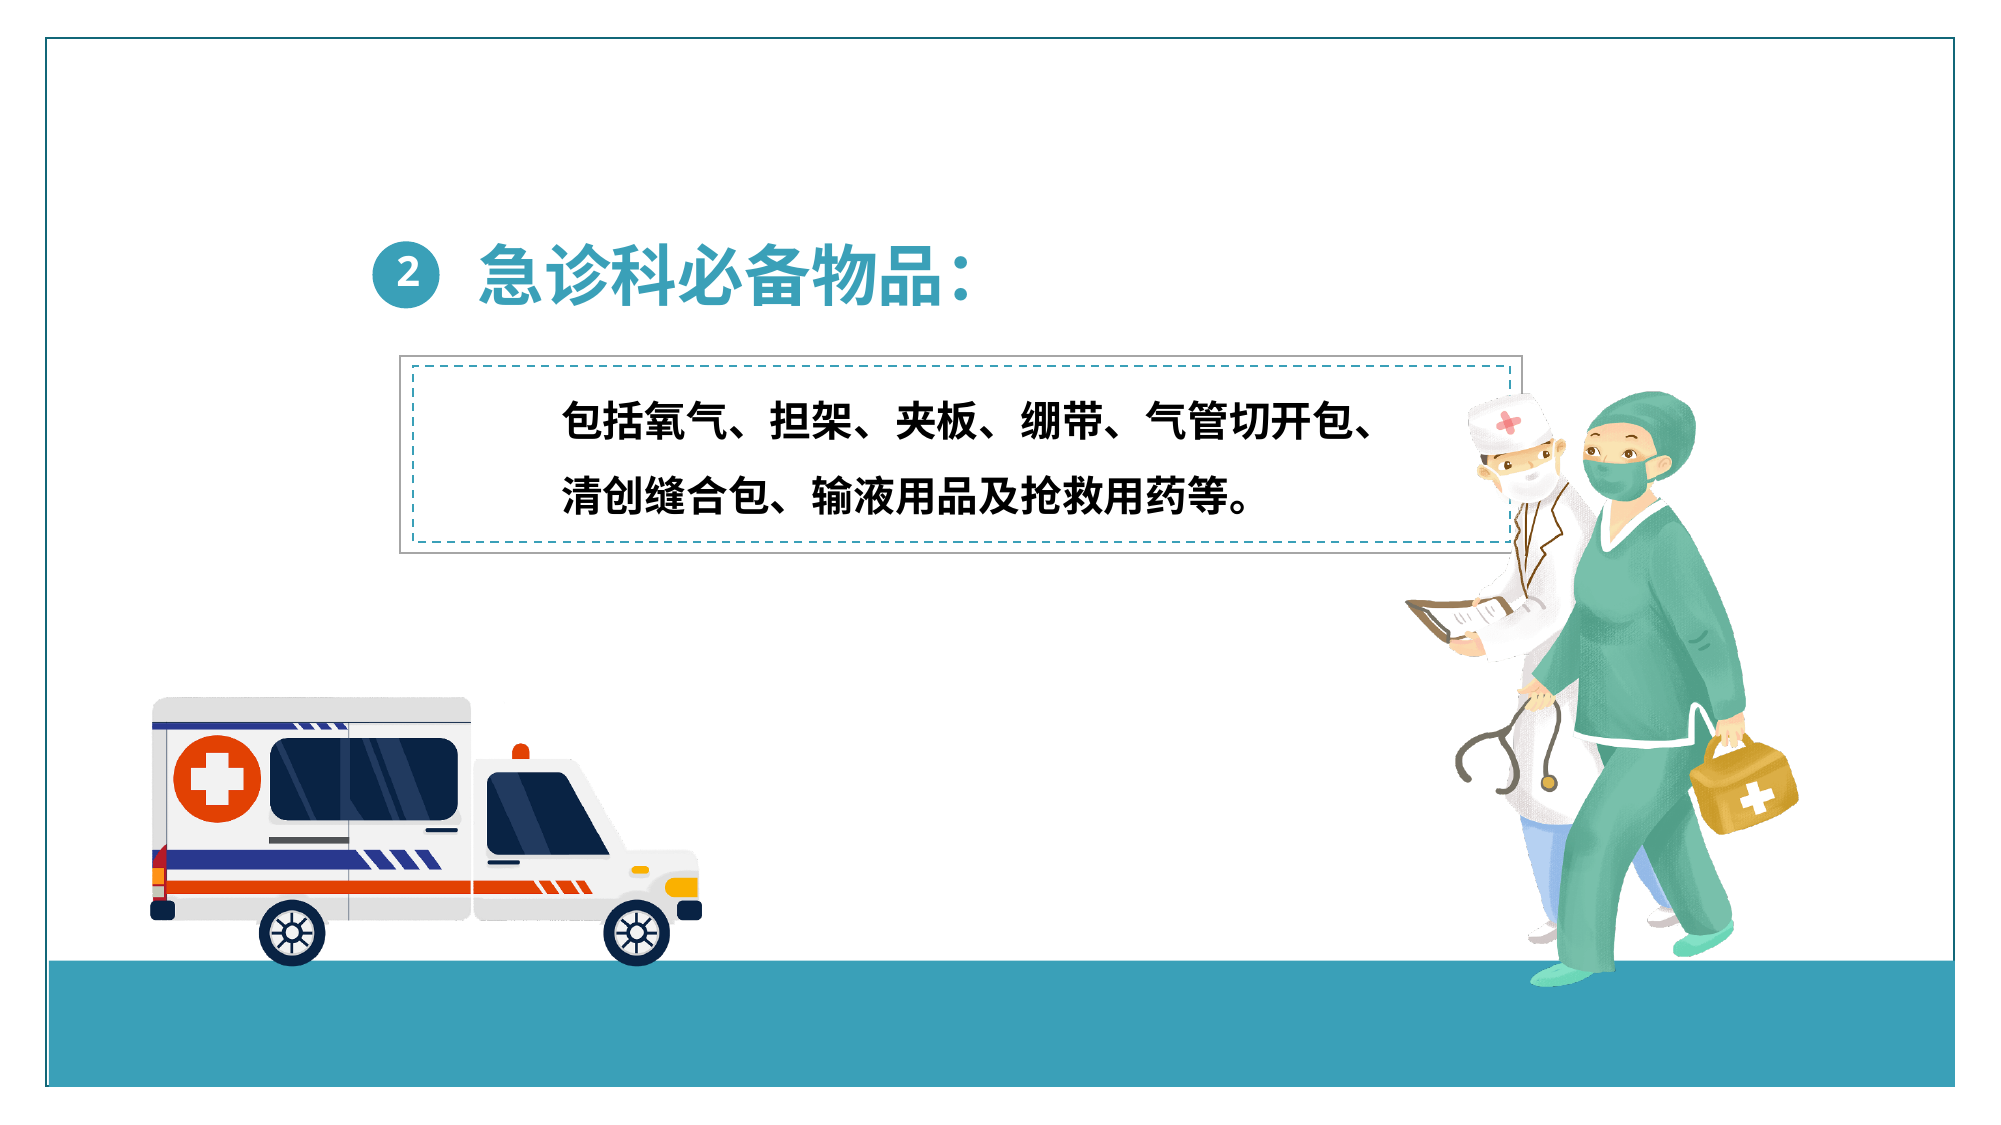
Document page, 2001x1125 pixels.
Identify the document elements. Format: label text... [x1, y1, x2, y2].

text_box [399, 355, 1253, 553]
picture [1253, 342, 1932, 1021]
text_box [372, 237, 440, 309]
text_box 急诊科必备物品： [462, 226, 1027, 322]
text_box [48, 960, 1956, 1088]
picture [76, 560, 777, 1086]
